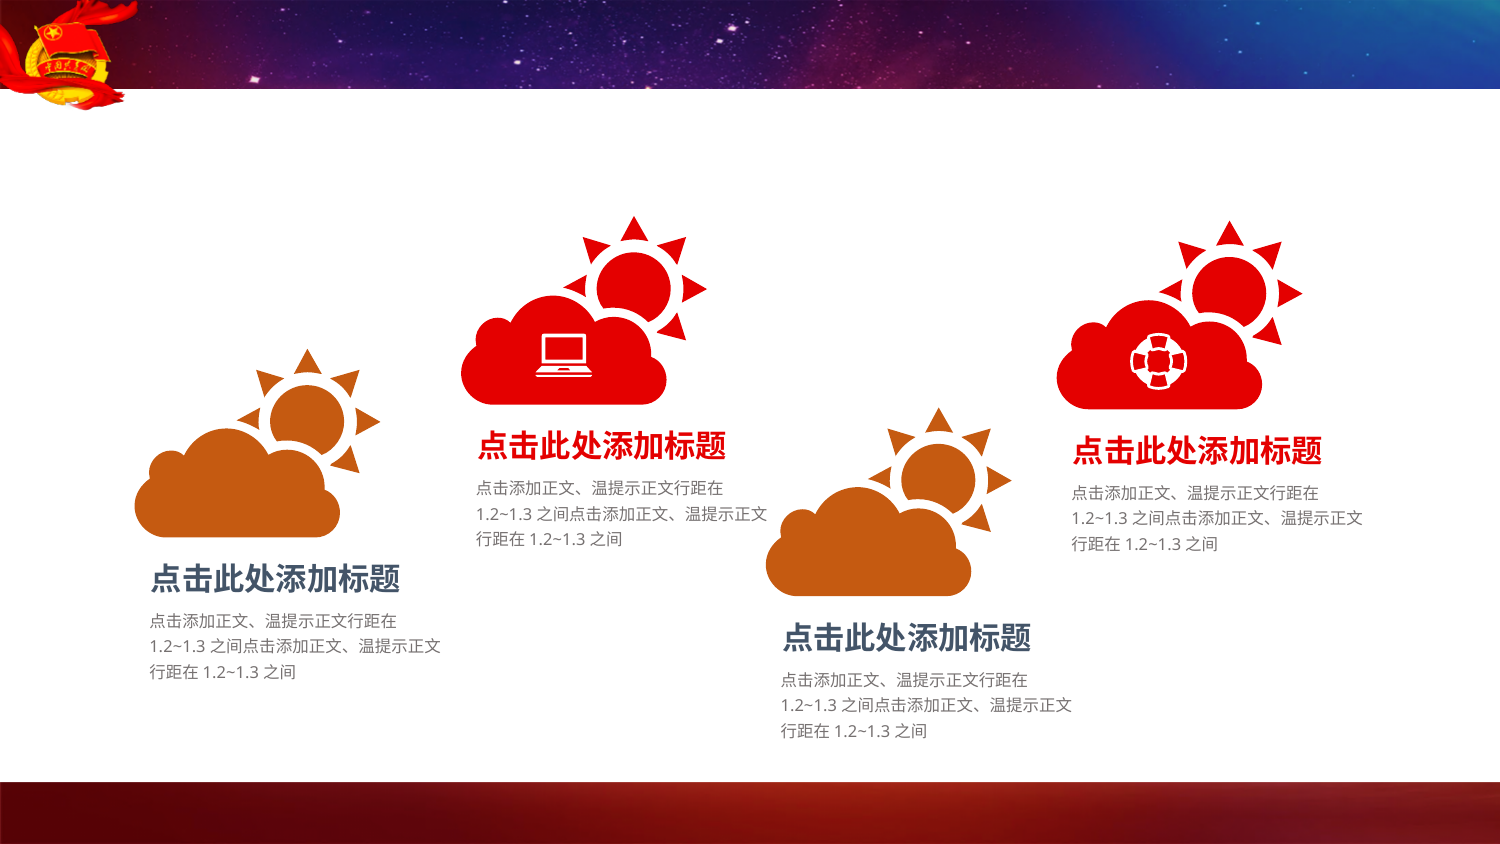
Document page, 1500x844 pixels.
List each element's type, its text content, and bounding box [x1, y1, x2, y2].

text_box 点击添加正文、温提示正文行距在1.2~1.3之间点击添加正文、温提示正文行距在1.2~1.3之间 [1056, 469, 1394, 562]
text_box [461, 215, 708, 405]
text_box 点击添加正文、温提示正文行距在1.2~1.3之间点击添加正文、温提示正文行距在1.2~1.3之间 [134, 597, 472, 690]
picture [0, 0, 1500, 112]
picture [0, 783, 1500, 844]
text_box 点击添加正文、温提示正文行距在1.2~1.3之间点击添加正文、温提示正文行距在1.2~1.3之间 [765, 656, 1103, 748]
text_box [765, 407, 1012, 597]
text_box 点击添加正文、温提示正文行距在1.2~1.3之间点击添加正文、温提示正文行距在1.2~1.3之间 [461, 464, 765, 557]
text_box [134, 348, 381, 538]
text_box 点击此处添加标题 [136, 552, 416, 605]
text_box 点击此处添加标题 [462, 419, 743, 472]
text_box 点击此处添加标题 [767, 610, 1047, 664]
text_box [1056, 220, 1303, 410]
text_box 点击此处添加标题 [1058, 423, 1338, 477]
